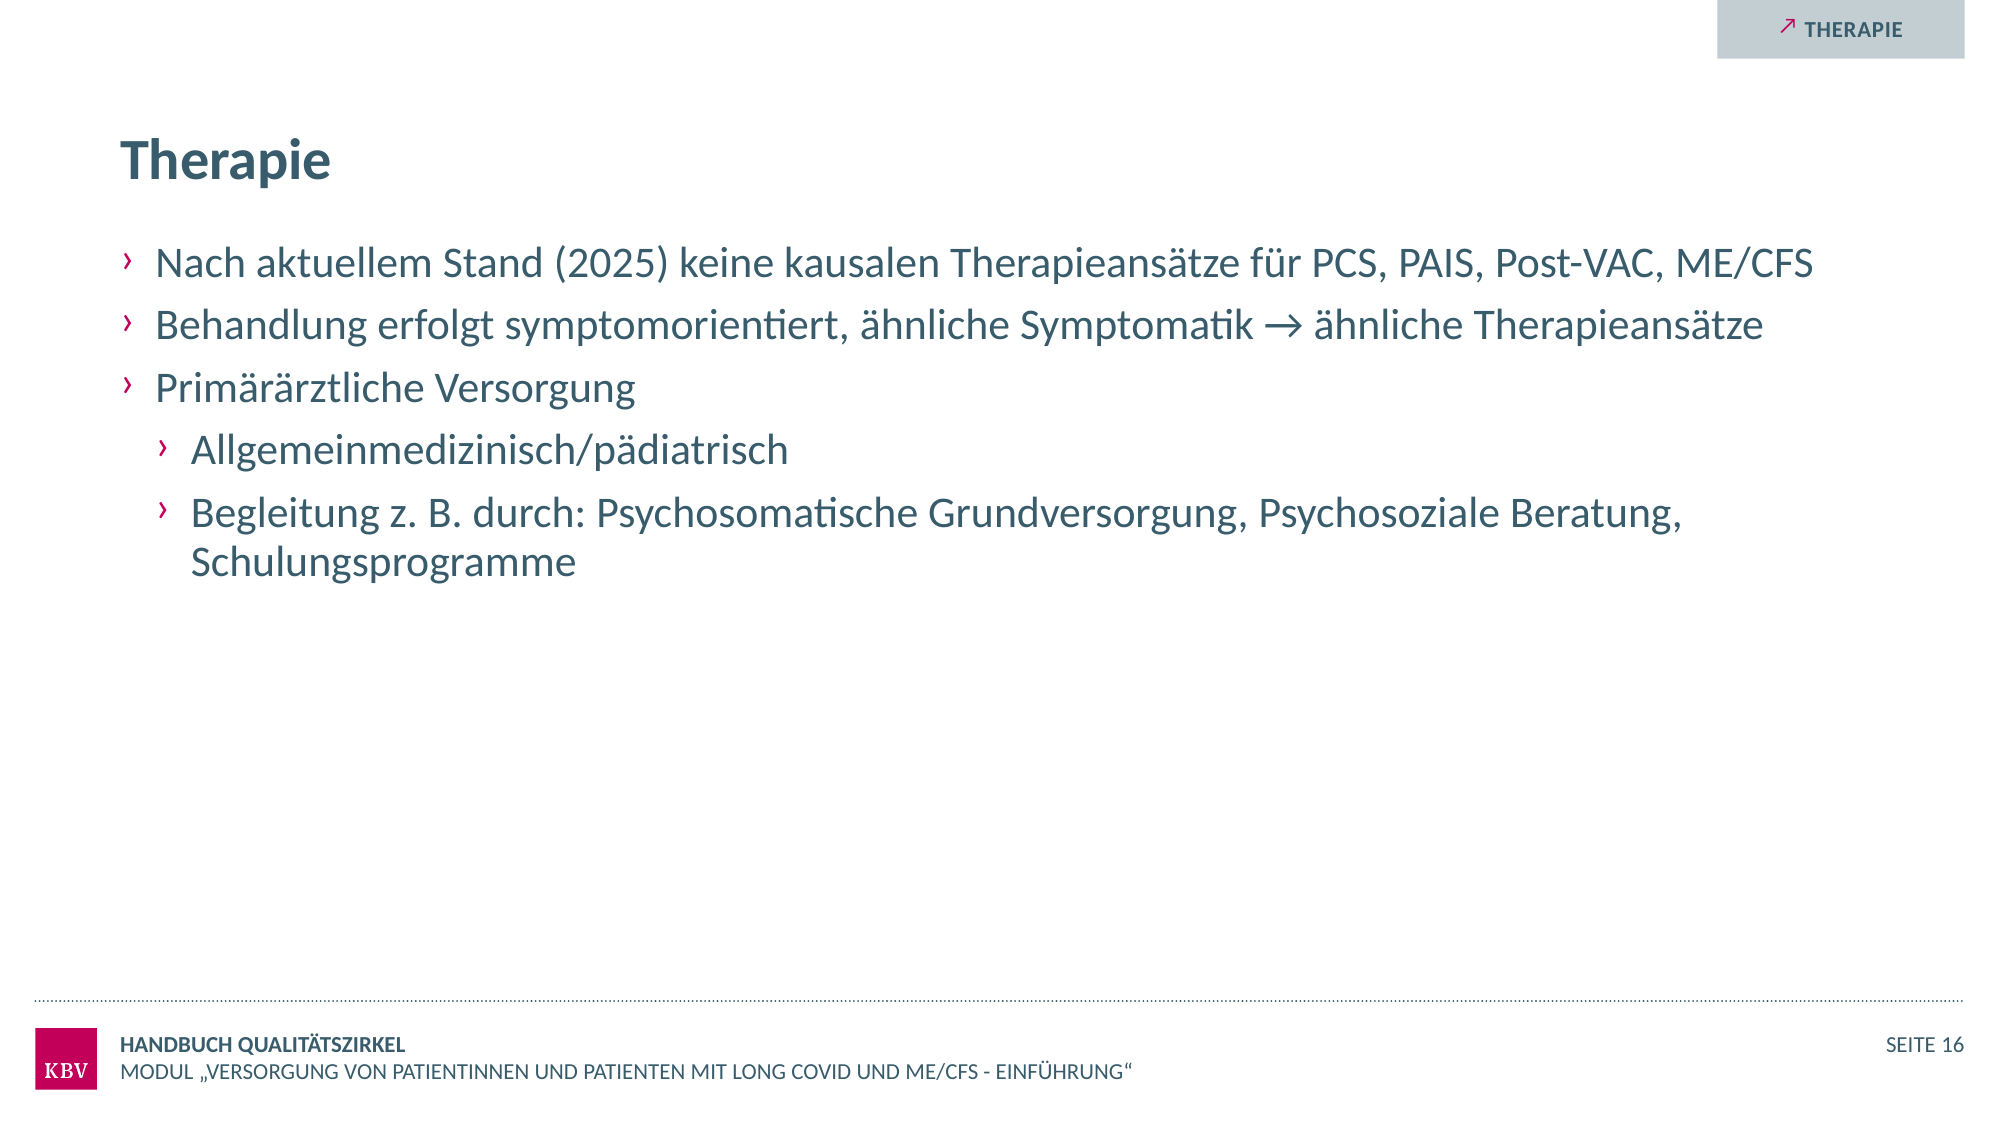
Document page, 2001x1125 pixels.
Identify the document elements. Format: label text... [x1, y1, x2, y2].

list Nach aktuellem Stand (2025) keine kausalen Therapieansätze für PCS, PAIS, Post-VAC, ME/CFS Behandlung erfolgt symptomorientiert, ähnliche Symptomatik → ähnliche Therapieansätze Primärärztliche Versorgung Allgemeinmedizinisch/pädiatrisch Begleitung z. B. durch: Psychosomatische Grundversorgung, Psychosoziale Beratung, Schulungsprogramme [120, 237, 1880, 945]
footer Handbuch Qualitätszirkel [120, 1030, 1668, 1057]
list Therapie [1717, 0, 1965, 59]
slide_number Modul „Versorgung von Patientinnen und Patienten mit Long COVID und ME/CFS - Einführung“ [120, 1057, 1668, 1084]
title Therapie [120, 129, 1880, 201]
slide_number Seite 16 [1787, 1030, 1965, 1057]
